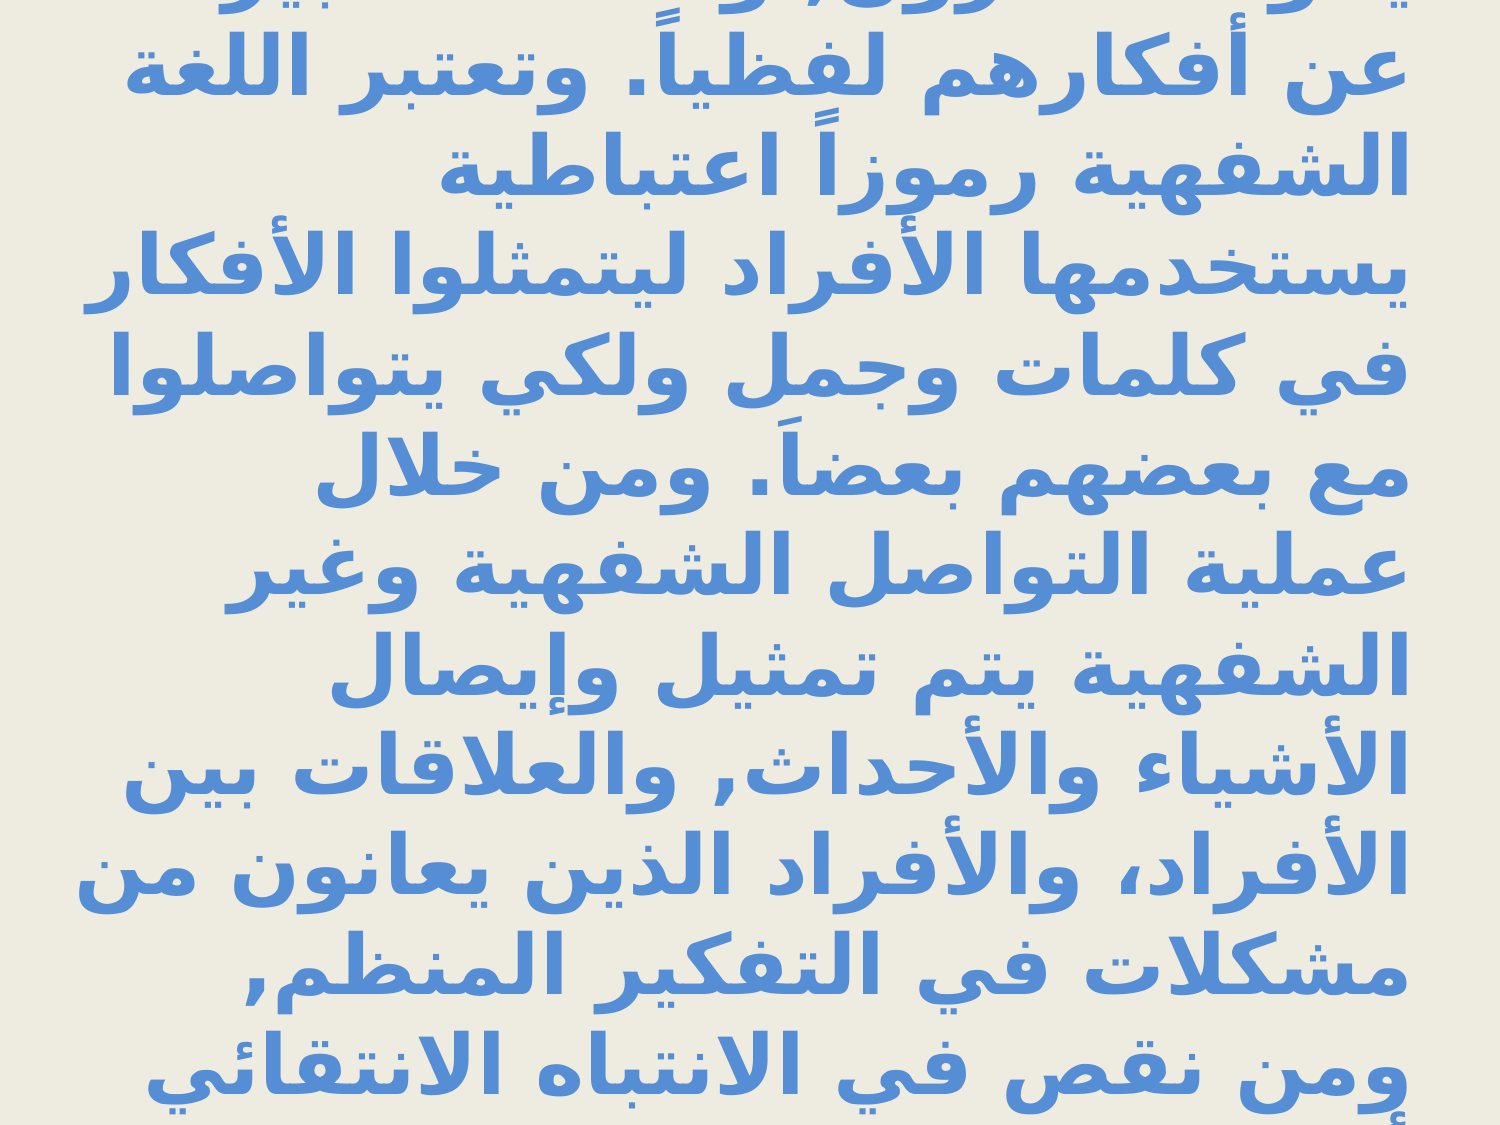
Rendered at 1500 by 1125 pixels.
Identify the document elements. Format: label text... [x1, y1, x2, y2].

title وتعتبر مهارات التواصل أحد أهم المهارات التي يجب أن يتقنها الأطفال, وذلك من أجل فهم ما يقوله الآخرون, وكذلك للتعبير عن أفكارهم لفظياً. وتعتبر اللغة الشفهية رموزاً اعتباطية يستخدمها الأفراد ليتمثلوا الأفكار في كلمات وجمل ولكي يتواصلوا مع بعضهم بعضاَ. ومن خلال عملية التواصل الشفهية وغير الشفهية يتم تمثيل وإيصال الأشياء والأحداث, والعلاقات بين الأفراد، والأفراد الذين يعانون من مشكلات في التفكير المنظم, ومن نقص في الانتباه الانتقائي أو الذين يعانون من صعوبة في التذكر أو التمييز, قد يتأخرون في اكتساب القدرة على فهم اللغة أو التعبير عن أفكارهم لفظياً. [46, 45, 1465, 1079]
